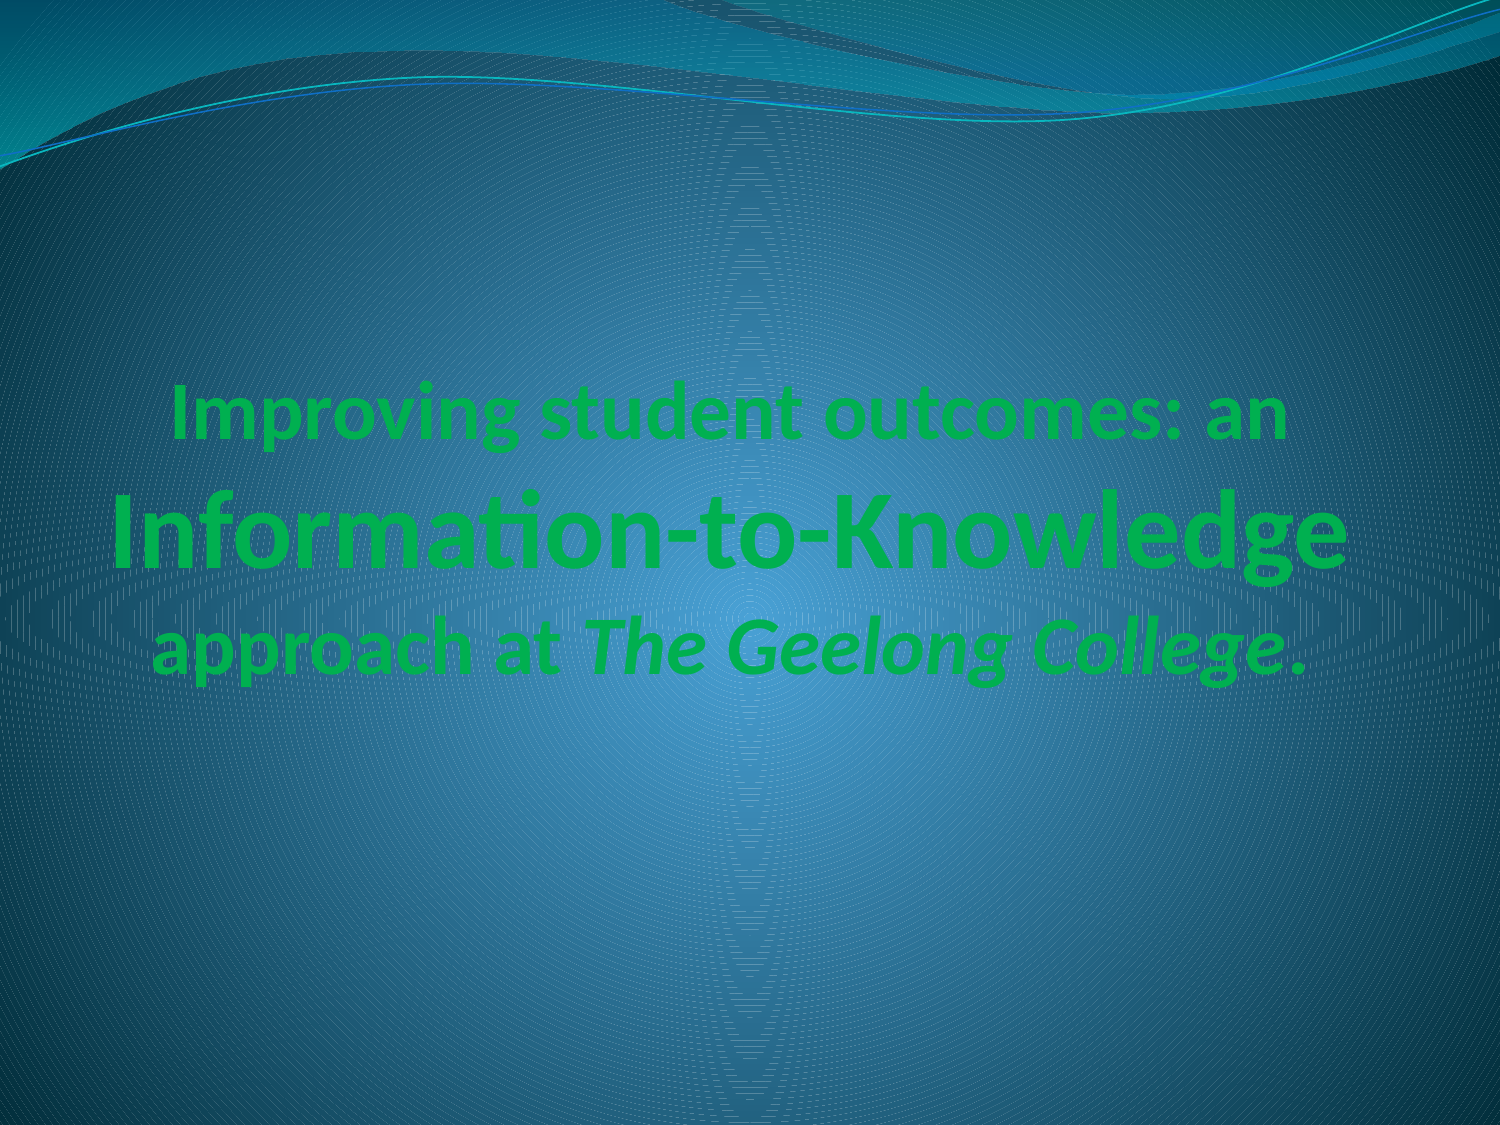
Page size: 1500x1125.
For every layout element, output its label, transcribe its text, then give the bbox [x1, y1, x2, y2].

title Improving student outcomes: an Information-to-Knowledge approach at The Geelong College. [87, 257, 1376, 692]
